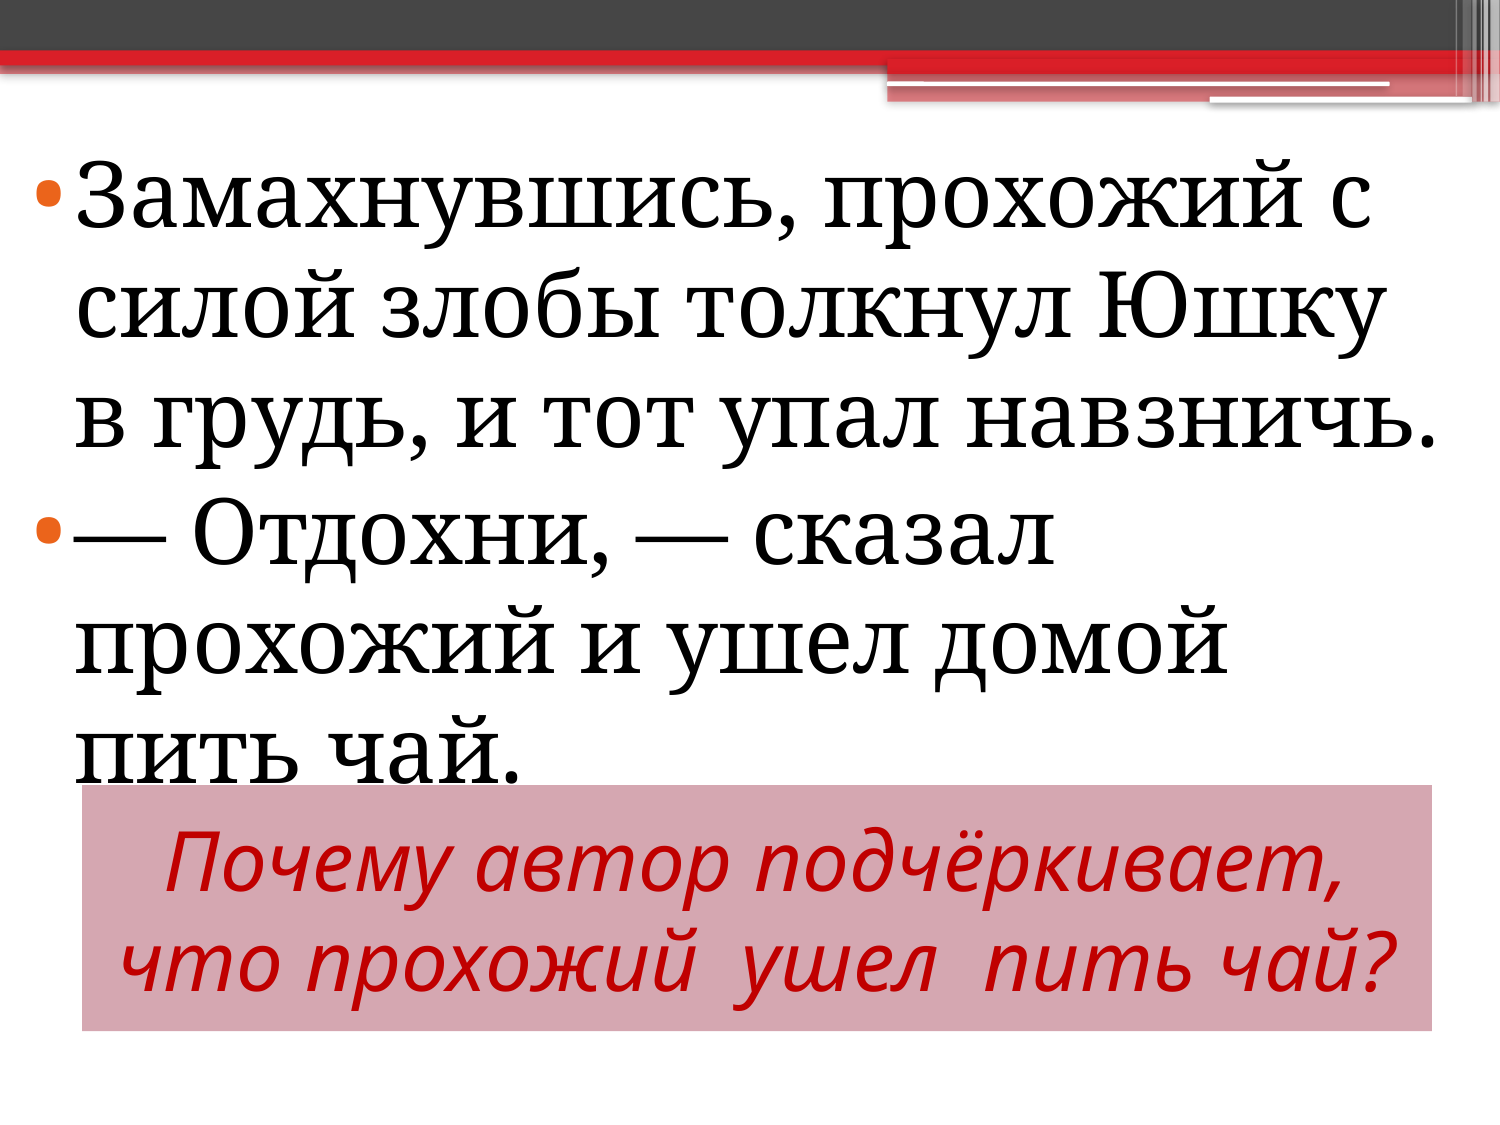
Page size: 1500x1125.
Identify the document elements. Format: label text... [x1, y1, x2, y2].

title Почему автор подчёркивает, что прохожий ушел пить чай? [82, 926, 1432, 1032]
list Замахнувшись, прохожий с силой злобы толкнул Юшку в грудь, и тот упал навзничь. — Отдохни, — сказал прохожий и ушел домой пить чай. [0, 128, 1477, 926]
